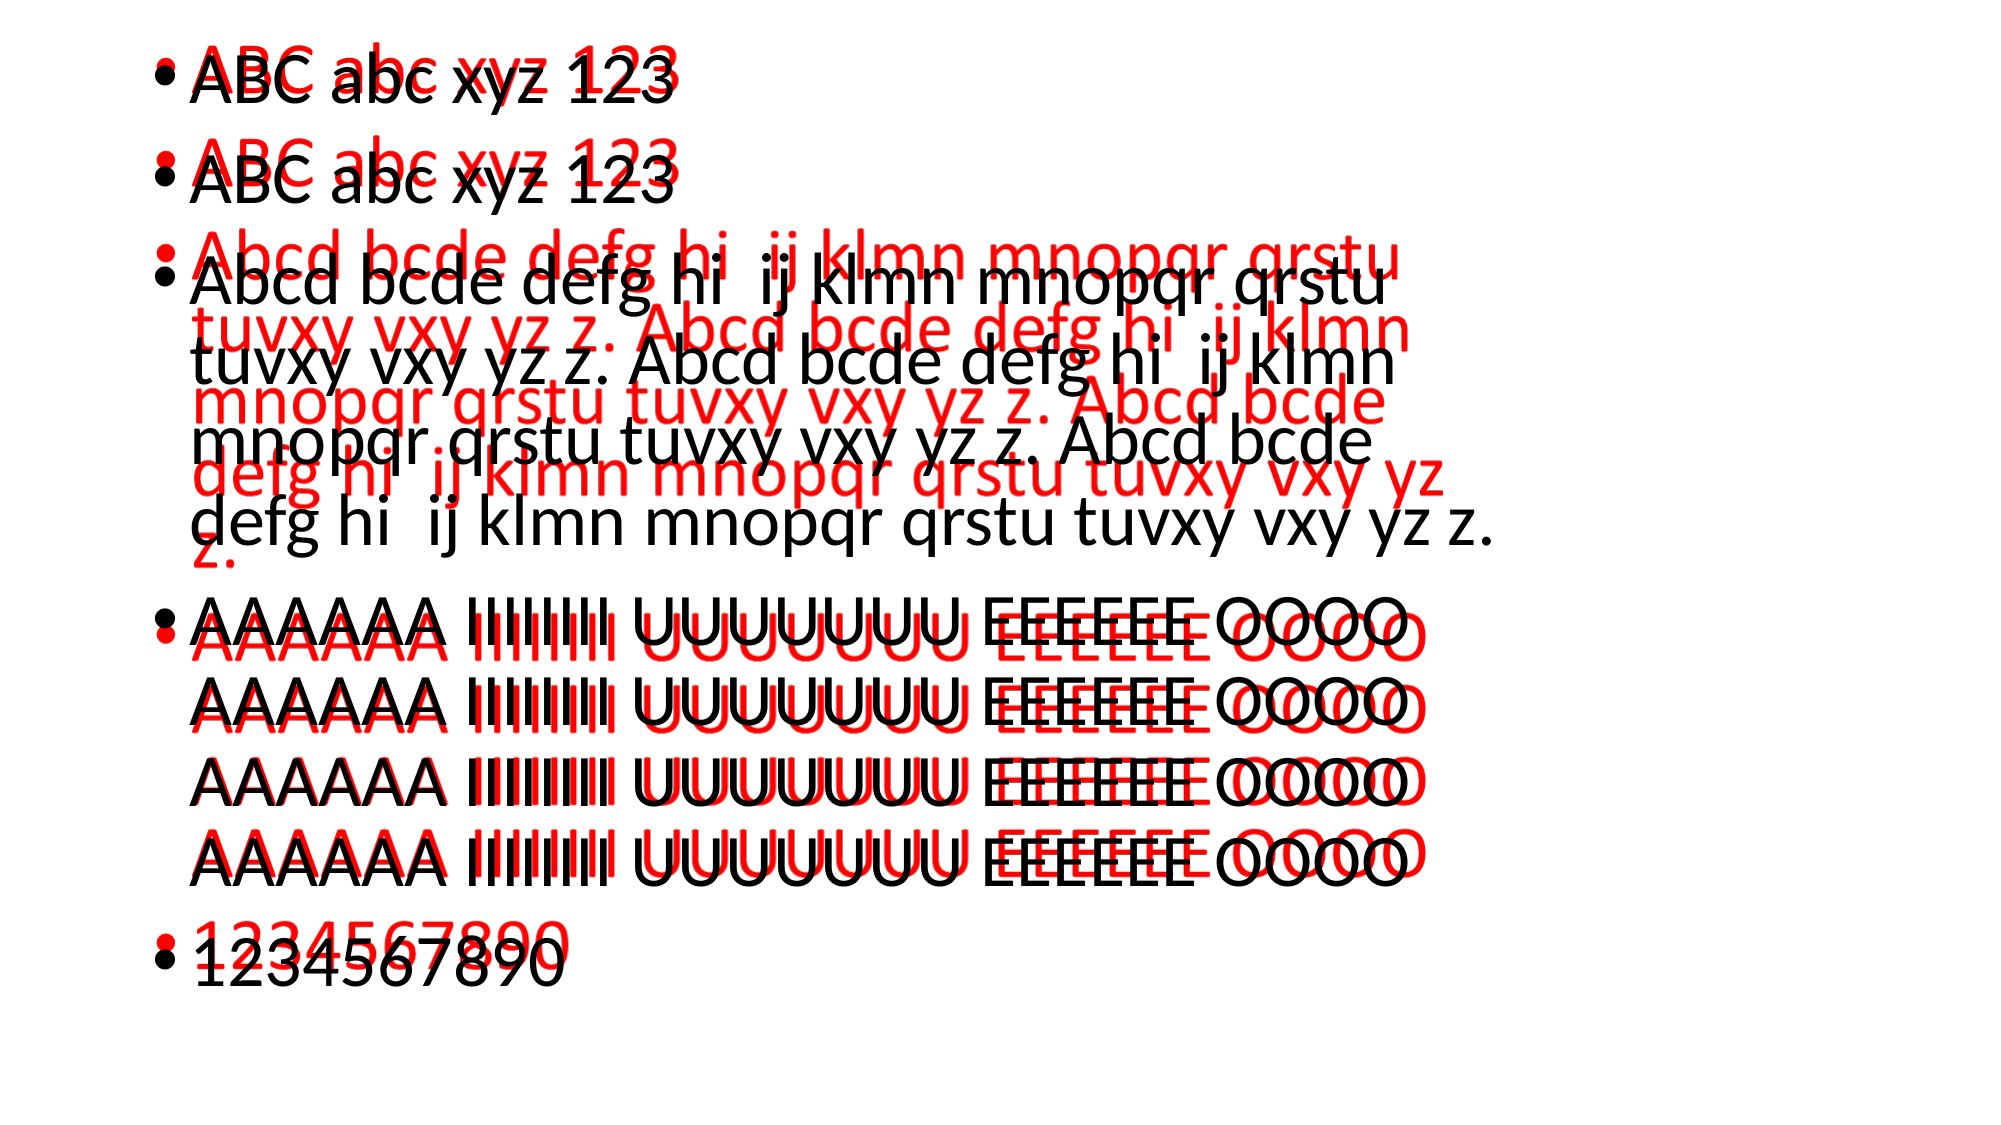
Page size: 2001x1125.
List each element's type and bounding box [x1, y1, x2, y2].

picture [110, 0, 1516, 1101]
